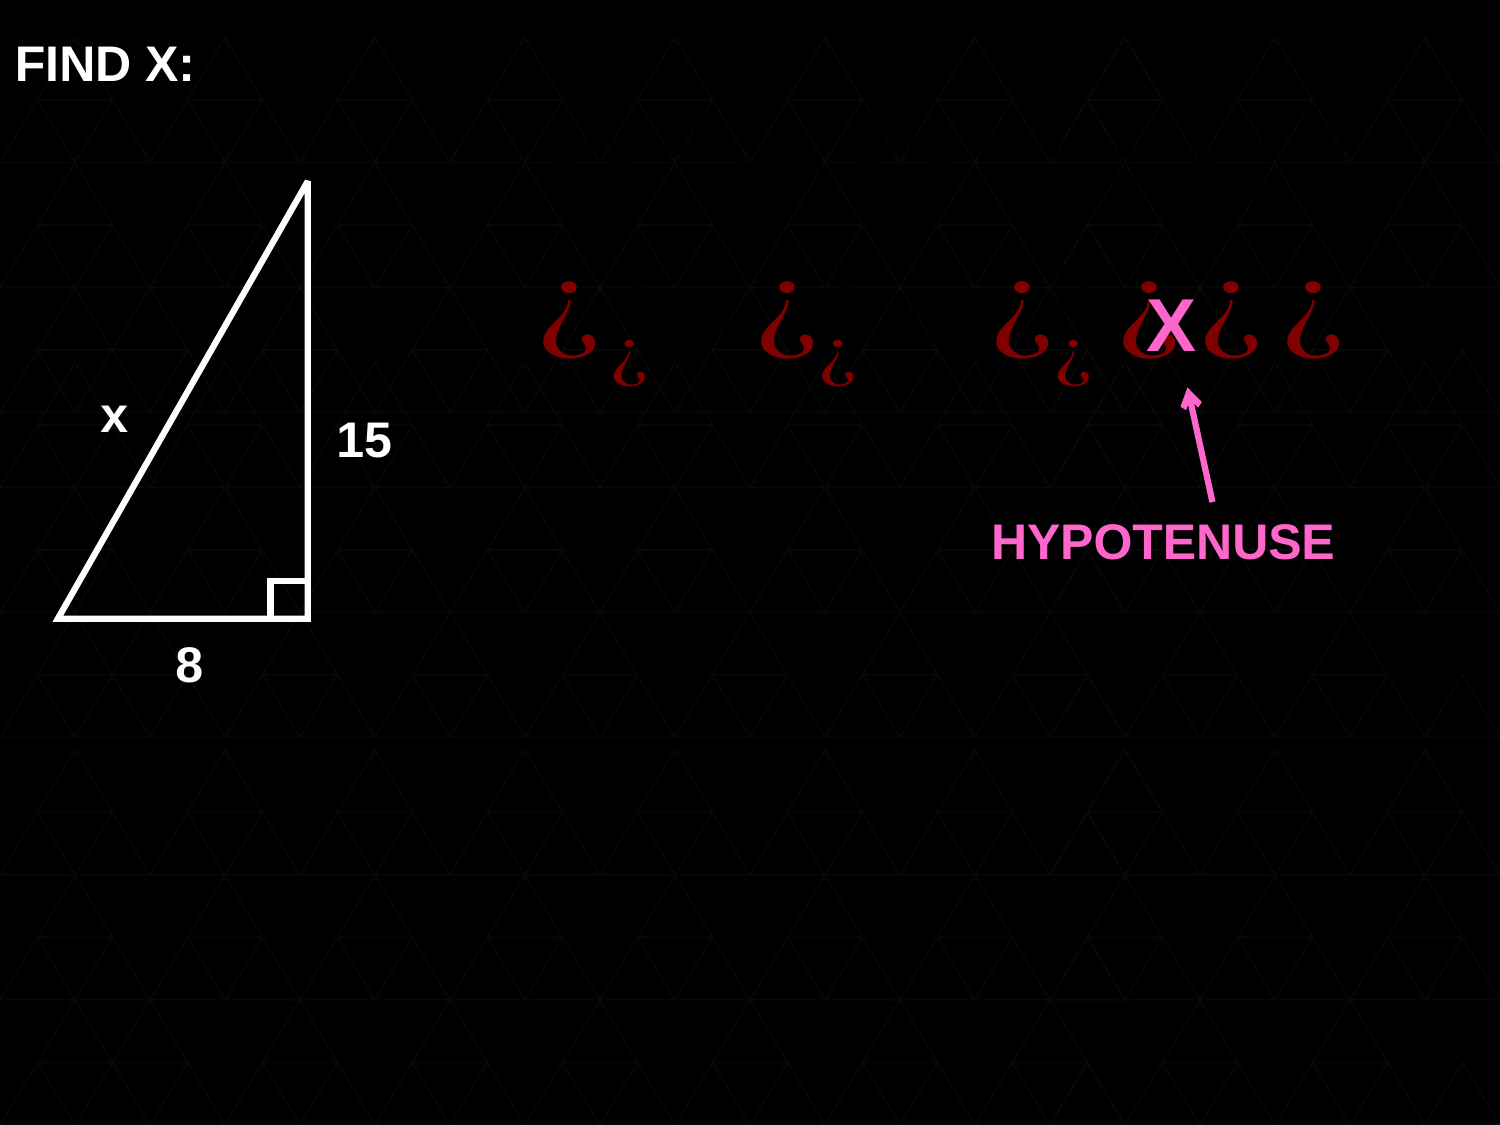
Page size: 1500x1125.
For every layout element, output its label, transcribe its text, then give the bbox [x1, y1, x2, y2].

text_box FIND X: [0, 5, 1500, 119]
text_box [1187, 387, 1213, 503]
text_box HYPOTENUSE [976, 502, 1350, 577]
text_box 8 [132, 627, 246, 707]
text_box 15 [312, 393, 421, 482]
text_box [57, 180, 309, 619]
text_box X [1132, 268, 1212, 374]
